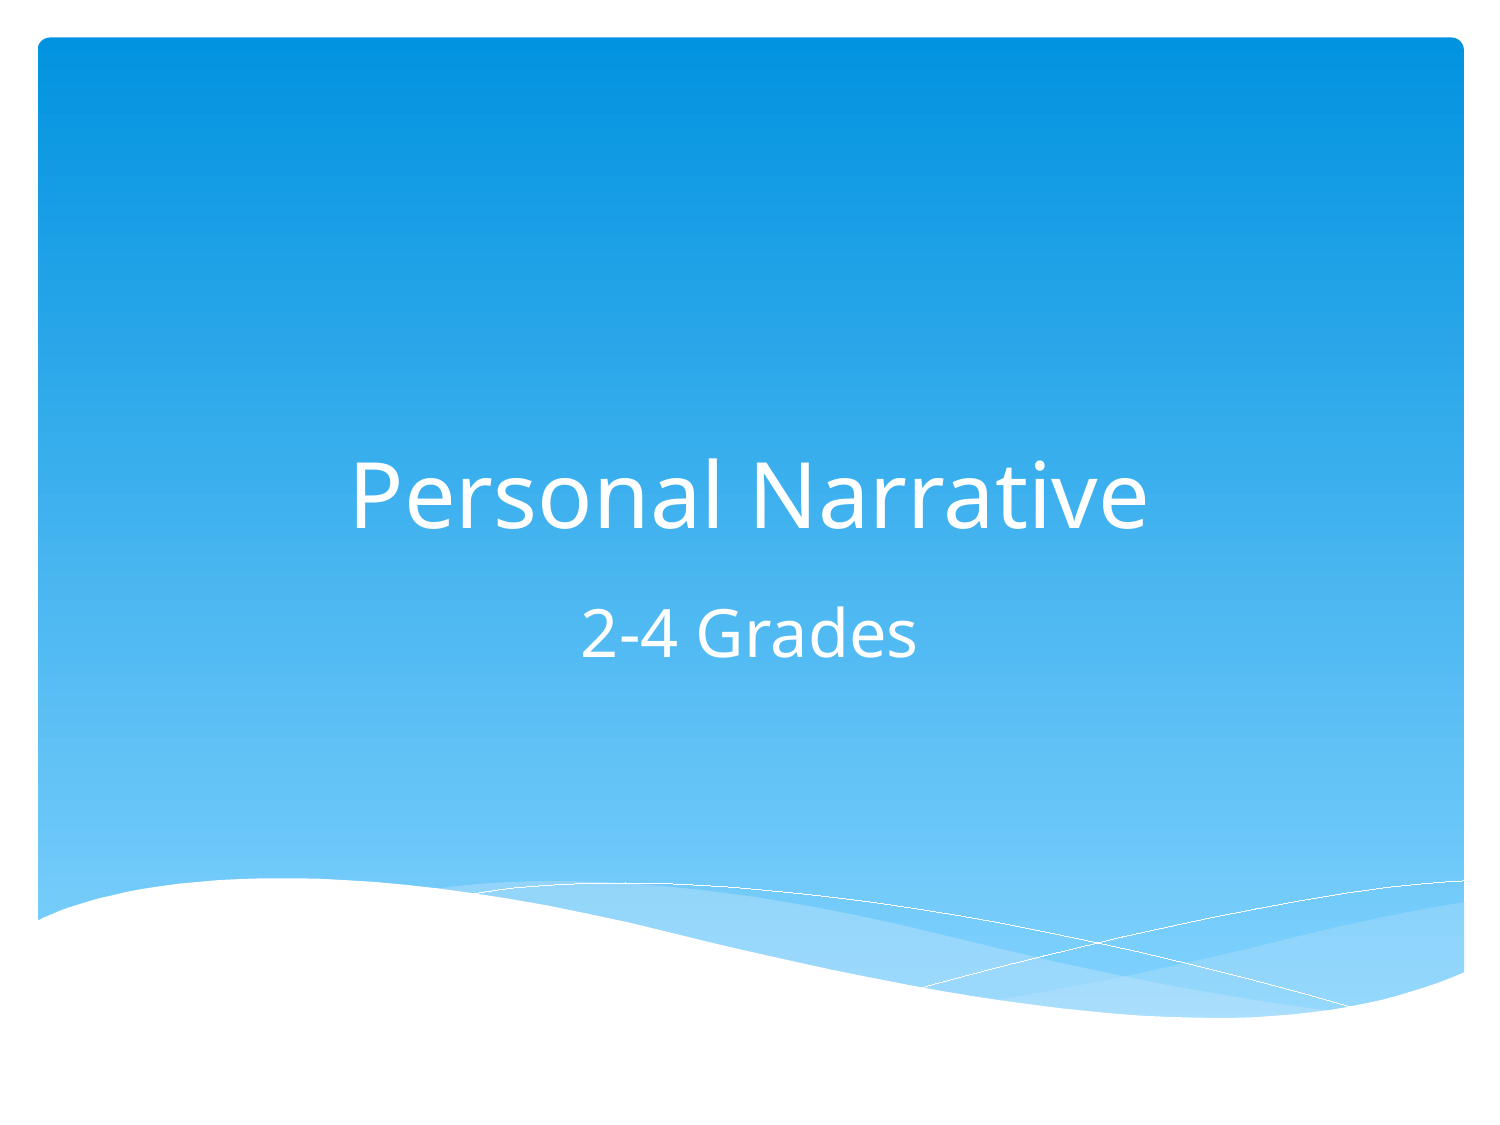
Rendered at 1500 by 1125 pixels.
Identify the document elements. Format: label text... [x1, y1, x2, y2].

title Personal Narrative [112, 262, 1388, 555]
subtitle 2-4 Grades [225, 583, 1275, 825]
